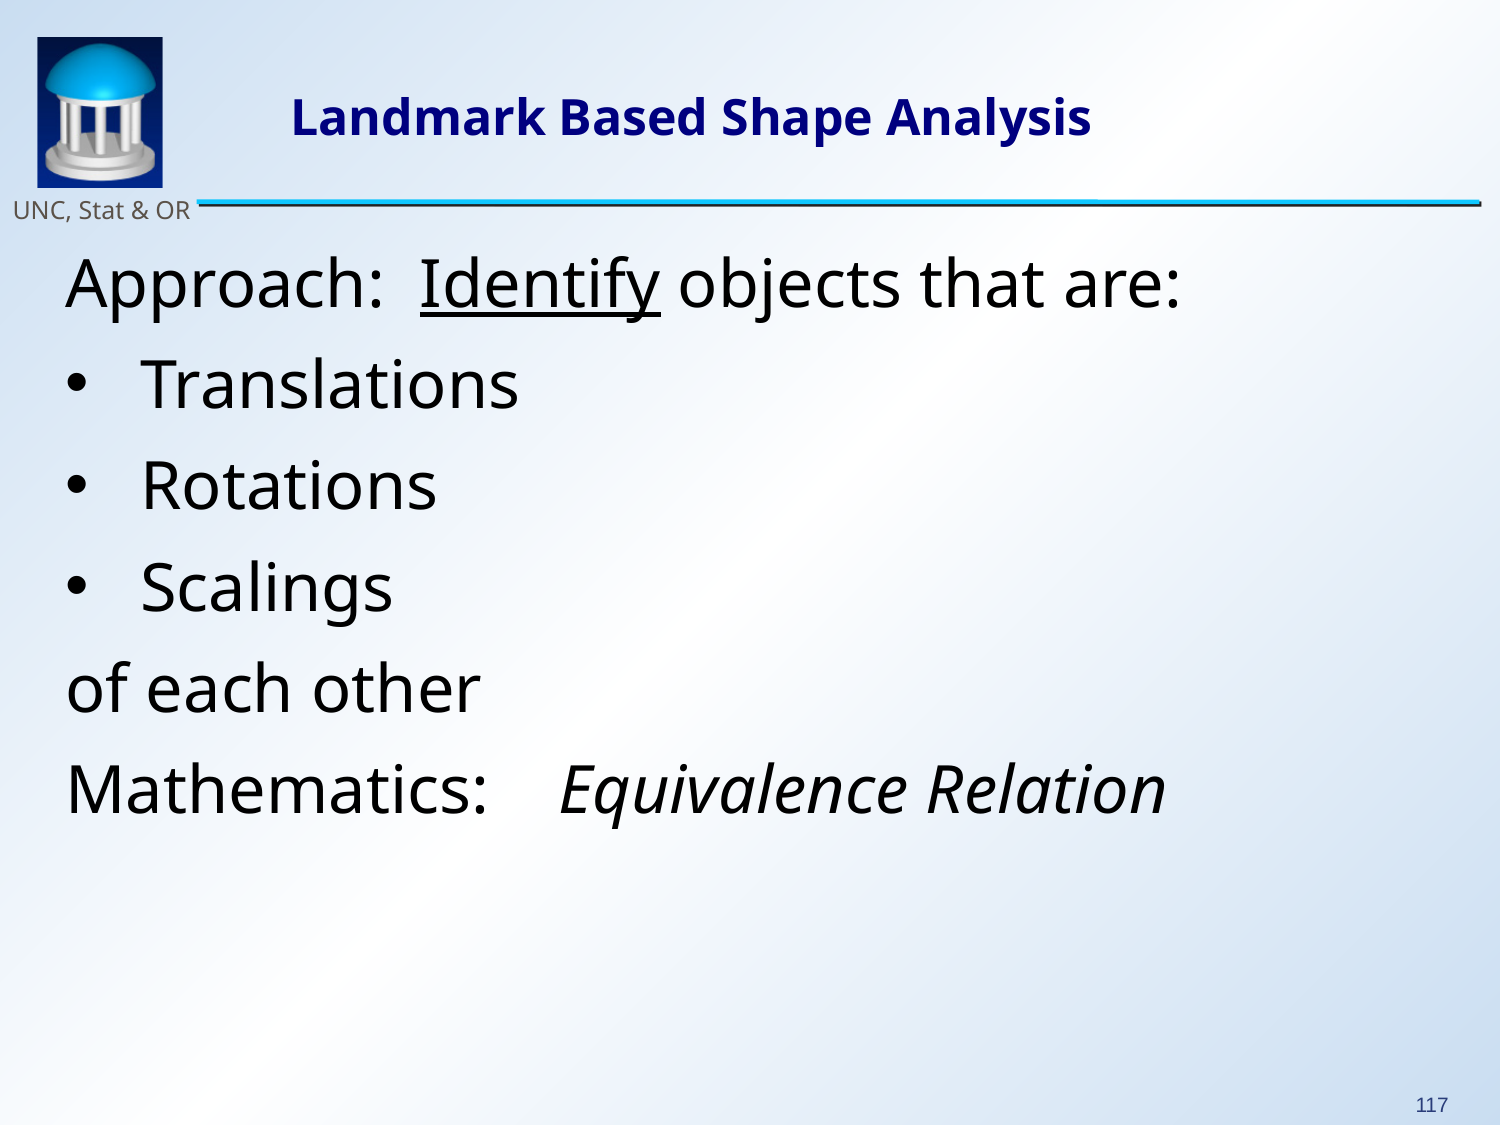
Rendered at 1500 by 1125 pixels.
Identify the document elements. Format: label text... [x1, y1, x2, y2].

list Approach: Identify objects that are: Translations Rotations Scalings of each other Mathematics: Equivalence Relation [49, 224, 1432, 1076]
title Landmark Based Shape Analysis [274, 74, 1448, 156]
